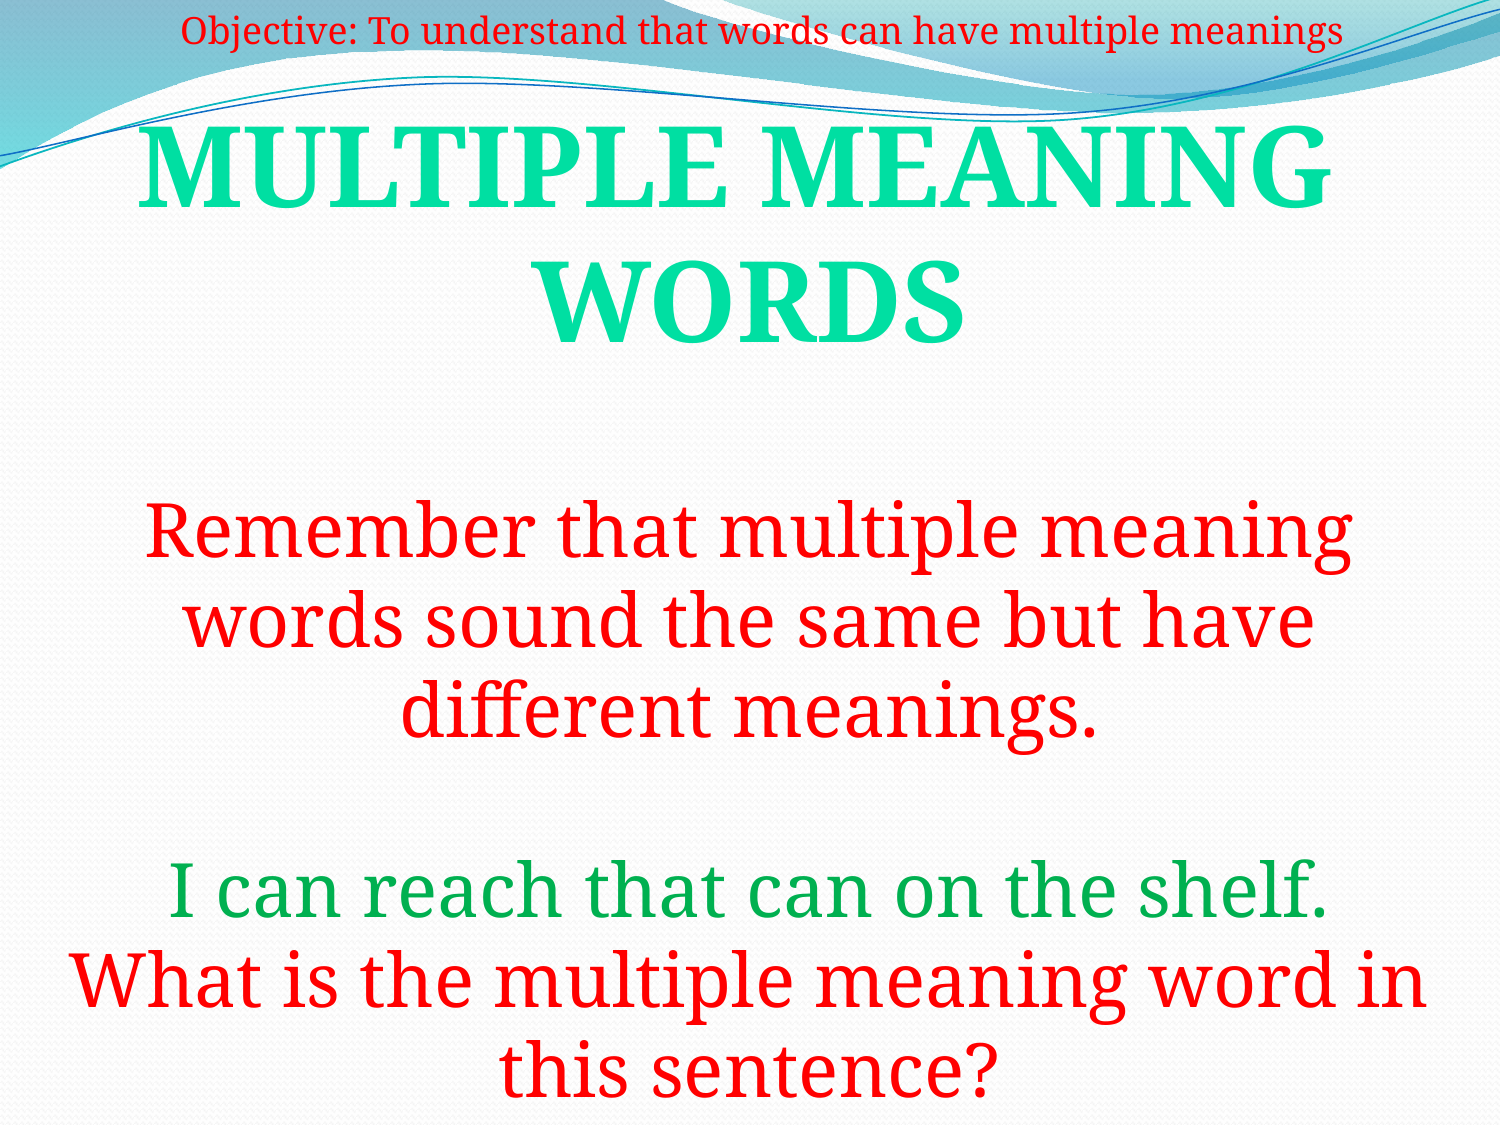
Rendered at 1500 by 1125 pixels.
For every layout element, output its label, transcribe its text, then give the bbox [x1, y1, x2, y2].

text_box Remember that multiple meaning words sound the same but have different meanings. I can reach that can on the shelf. What is the multiple meaning word in this sentence? [37, 474, 1463, 1120]
text_box Objective: To understand that words can have multiple meanings [99, 0, 1425, 60]
text_box Multiple Meaning Words [0, 87, 1500, 373]
